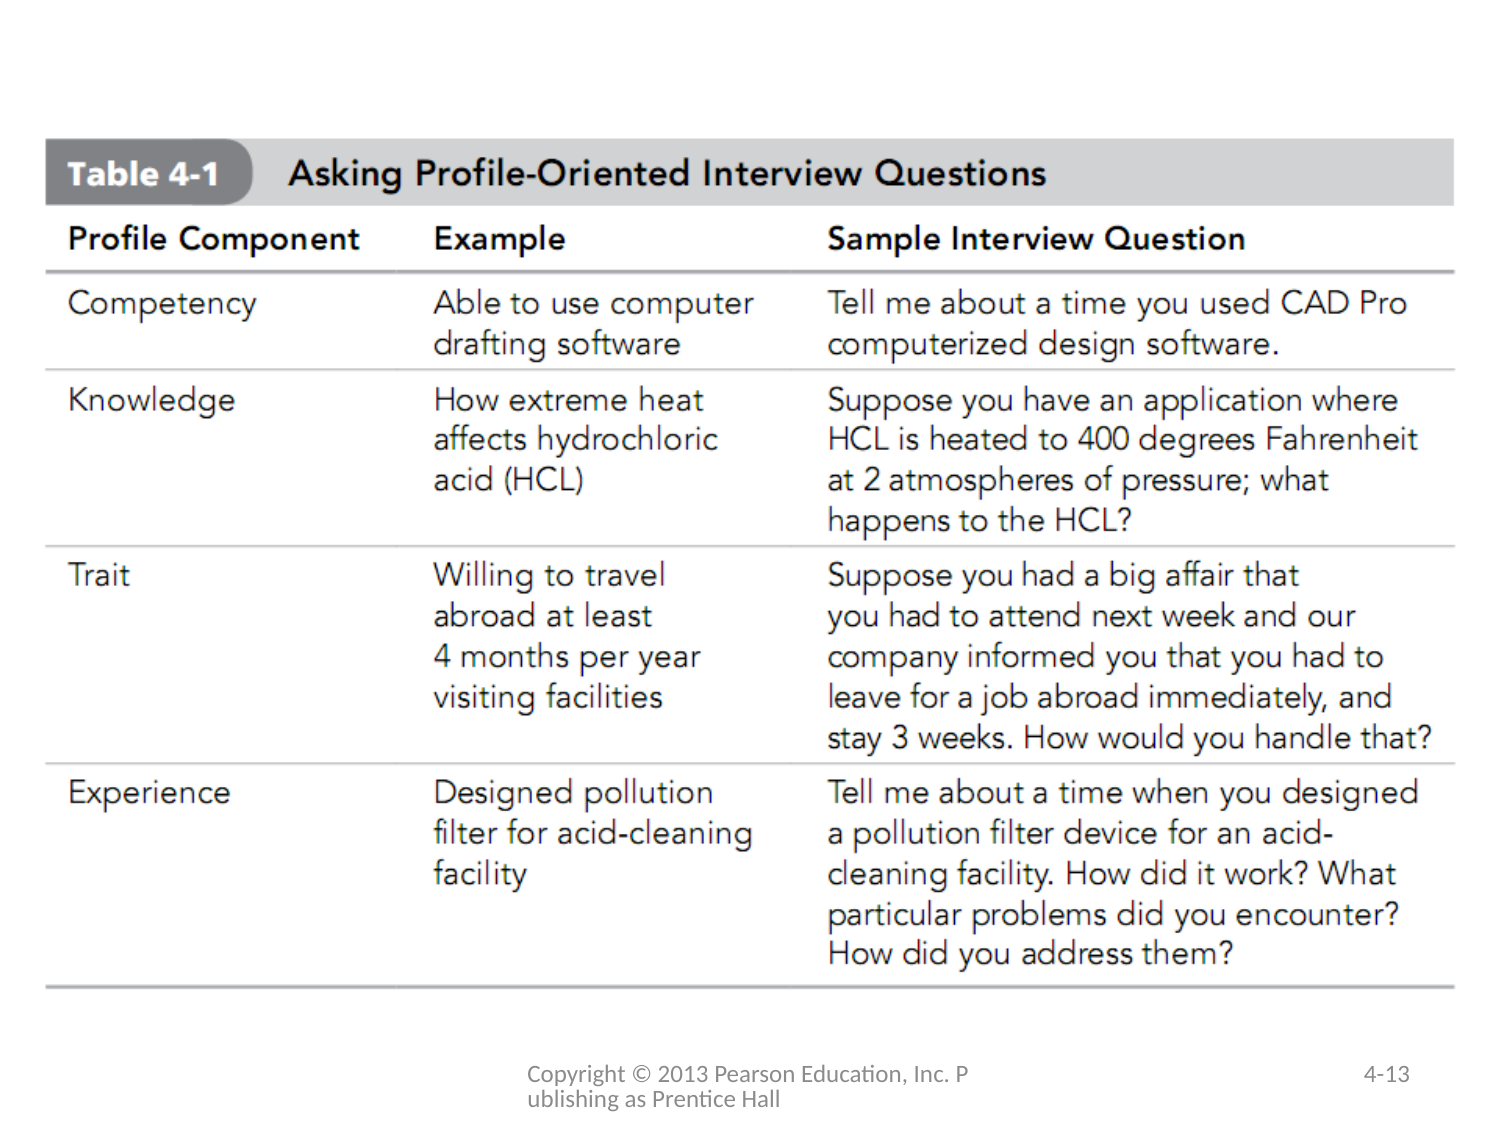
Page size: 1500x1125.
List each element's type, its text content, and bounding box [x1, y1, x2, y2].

slide_number 4-13 [1074, 1042, 1425, 1103]
picture [37, 131, 1462, 994]
footer Copyright © 2013 Pearson Education, Inc. Publishing as Prentice Hall [512, 1042, 988, 1103]
